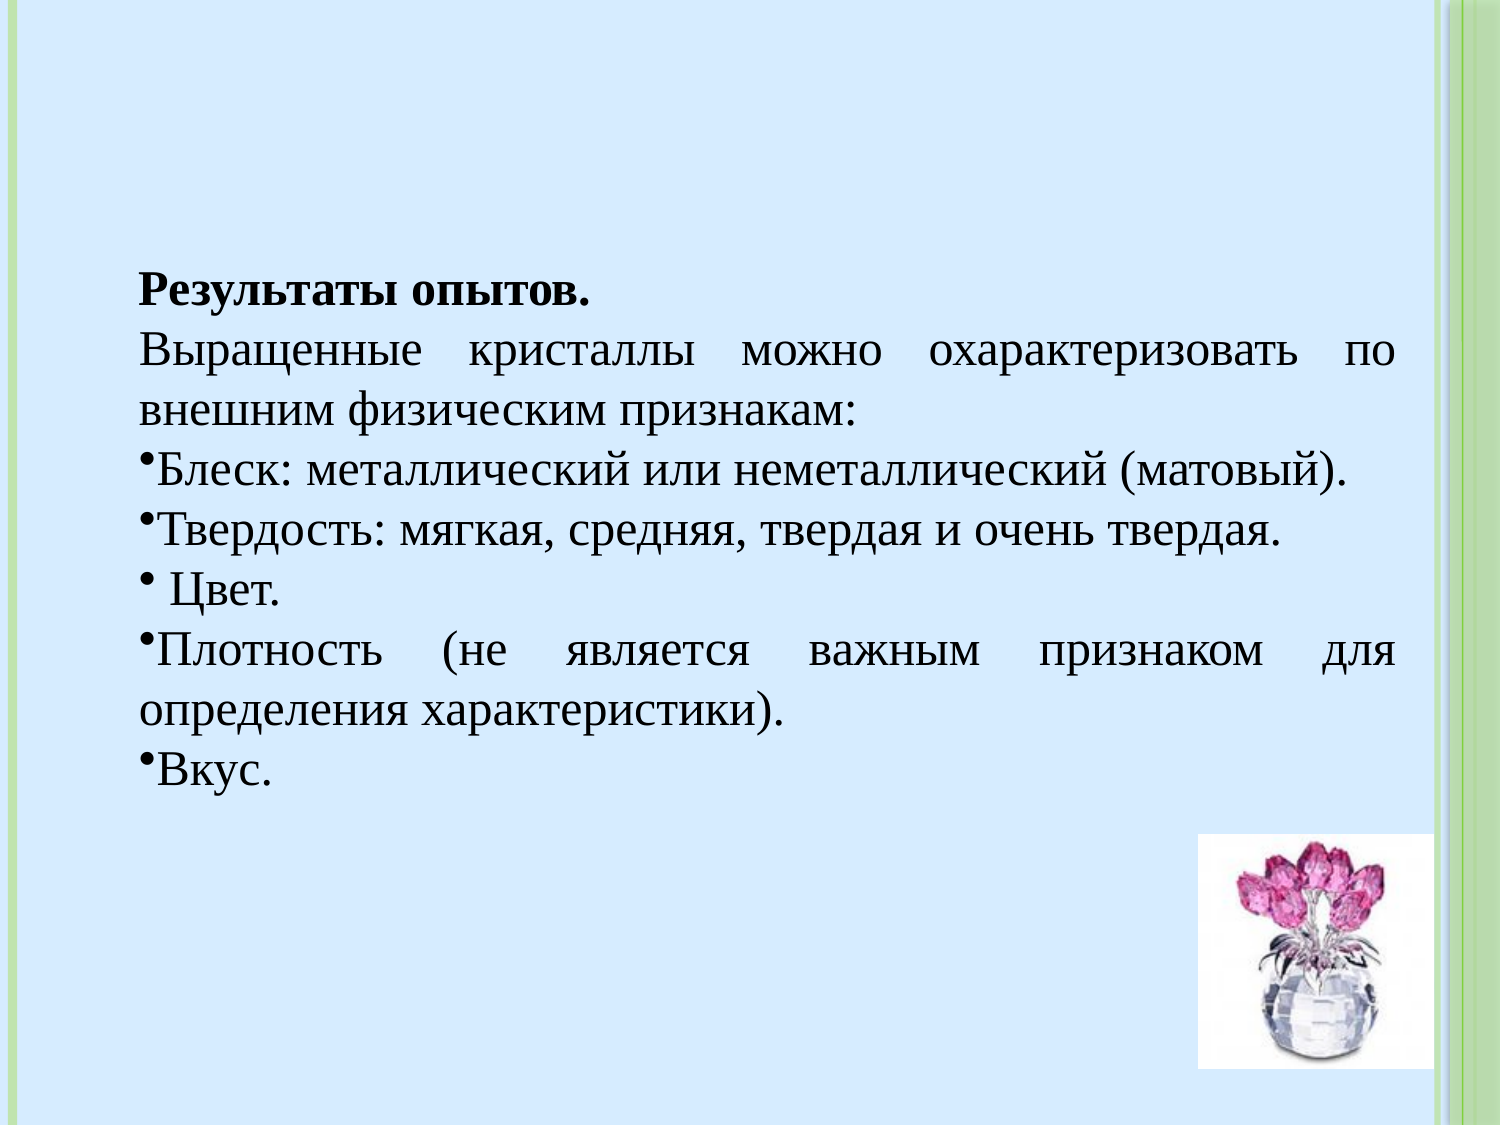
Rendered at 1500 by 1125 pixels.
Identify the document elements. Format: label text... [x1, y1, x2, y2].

text_box Результаты опытов. Выращенные кристаллы можно охарактеризовать по внешним физическим признакам: Блеск: металлический или неметаллический (матовый). Твердость: мягкая, средняя, твердая и очень твердая. Цвет. Плотность (не является важным признаком для определения характеристики). Вкус. [123, 247, 1412, 863]
picture [1198, 833, 1434, 1070]
